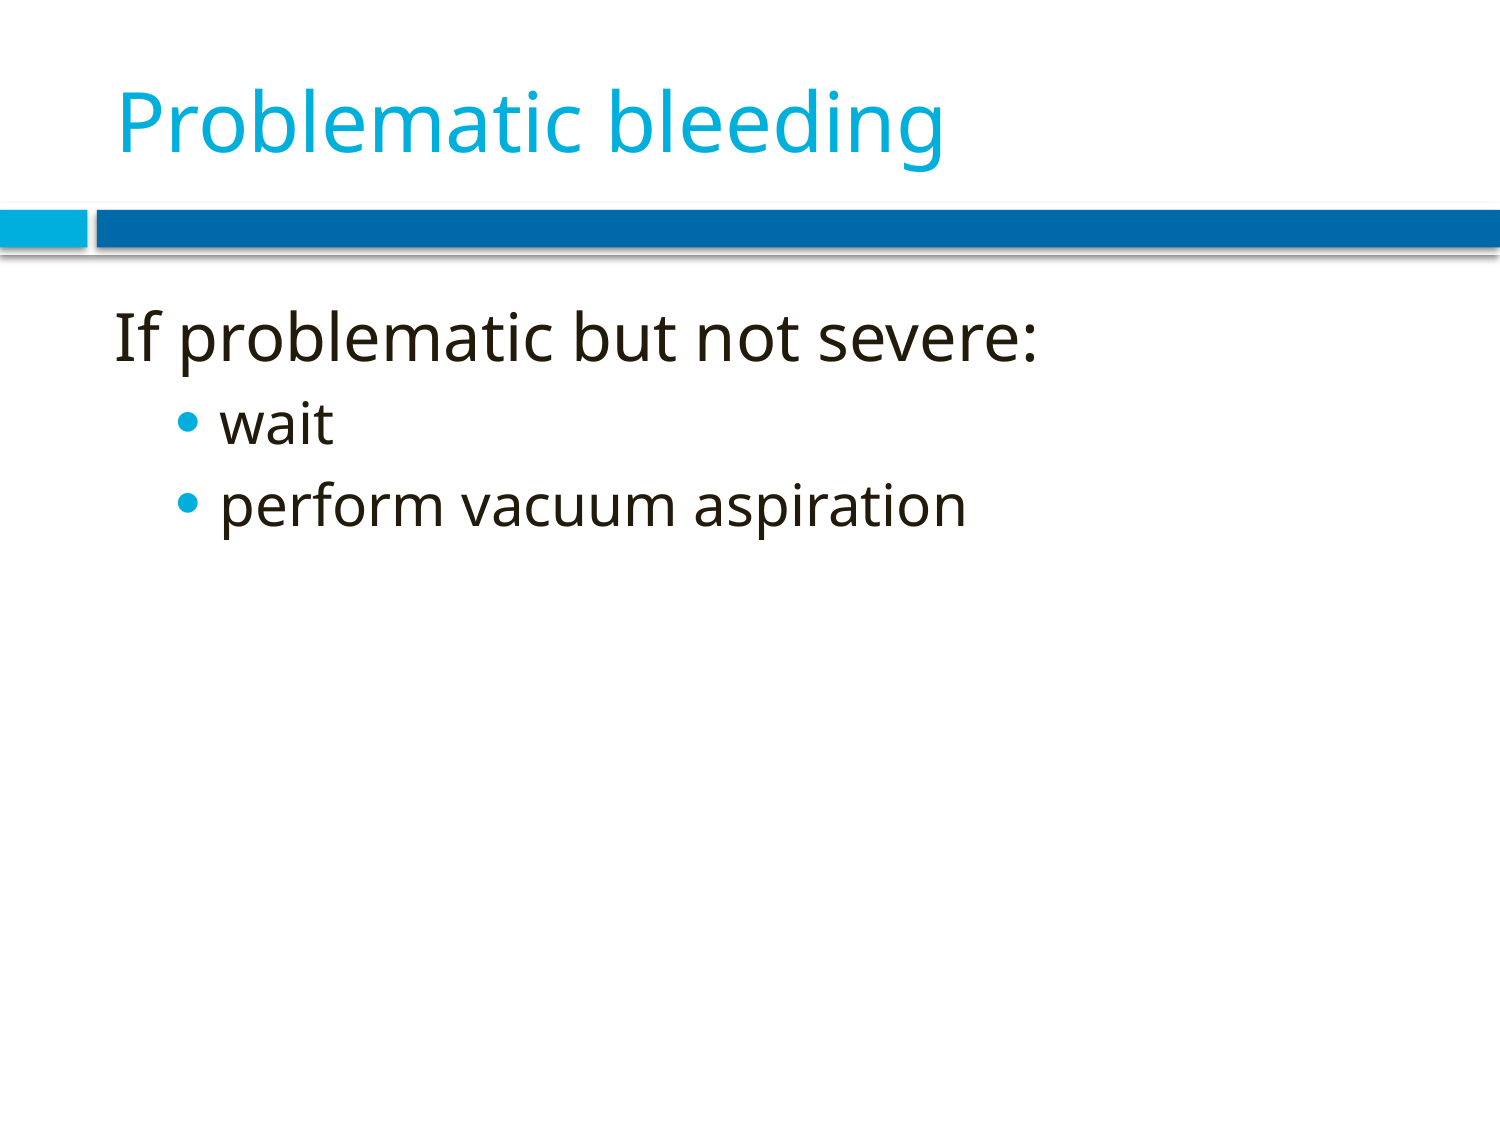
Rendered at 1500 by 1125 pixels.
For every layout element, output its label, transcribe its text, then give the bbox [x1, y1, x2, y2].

list If problematic but not severe: wait perform vacuum aspiration [99, 287, 1438, 1025]
title Problematic bleeding [100, 37, 1438, 200]
